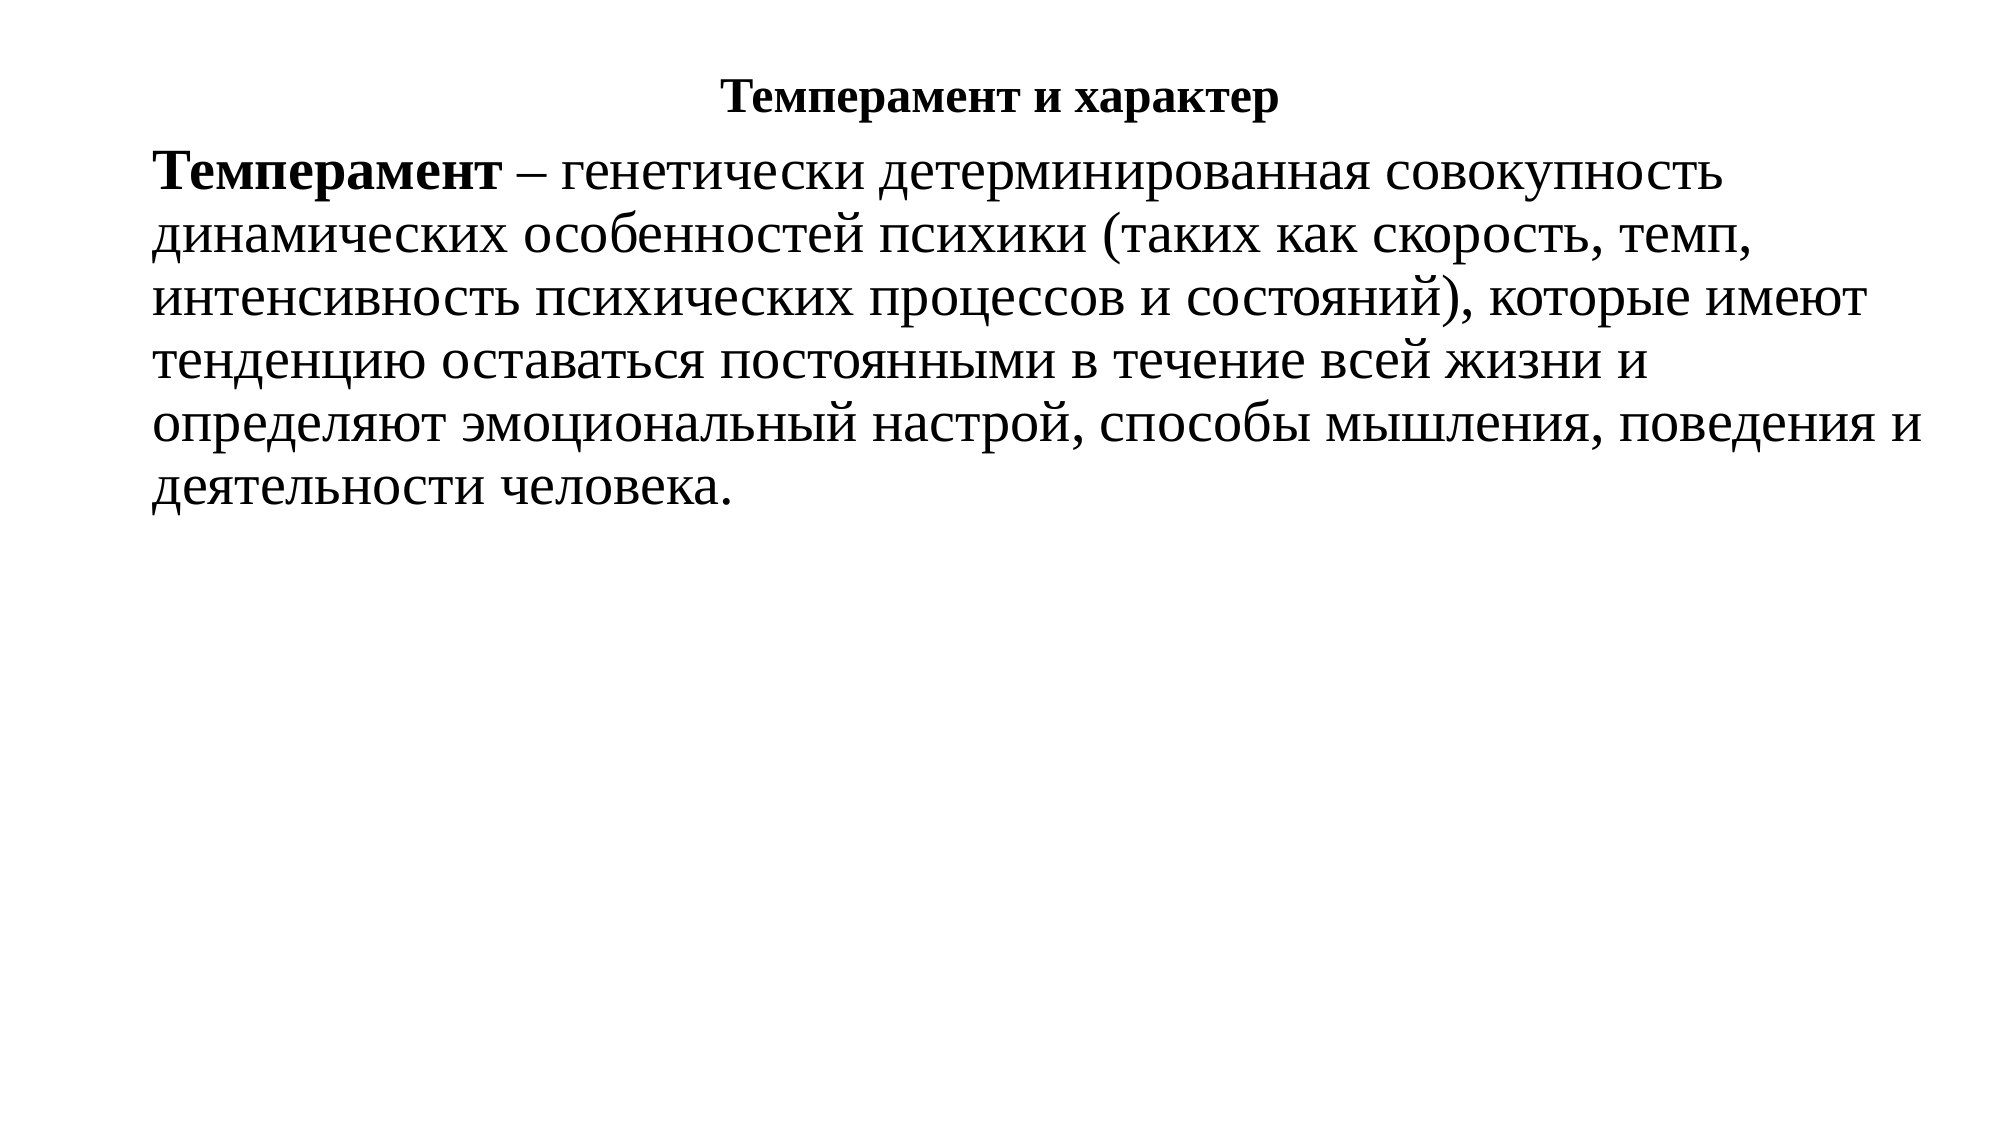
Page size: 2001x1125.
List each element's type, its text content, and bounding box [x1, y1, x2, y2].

title Темперамент и характер [137, 59, 1863, 132]
list Темперамент – генетически детерминированная совокупность динамических особенностей психики (таких как скорость, темп, интенсивность психических процессов и состояний), которые имеют тенденцию оставаться постоянными в течение всей жизни и определяют эмоциональный настрой, способы мышления, поведения и деятельности человека. [137, 132, 1940, 1014]
